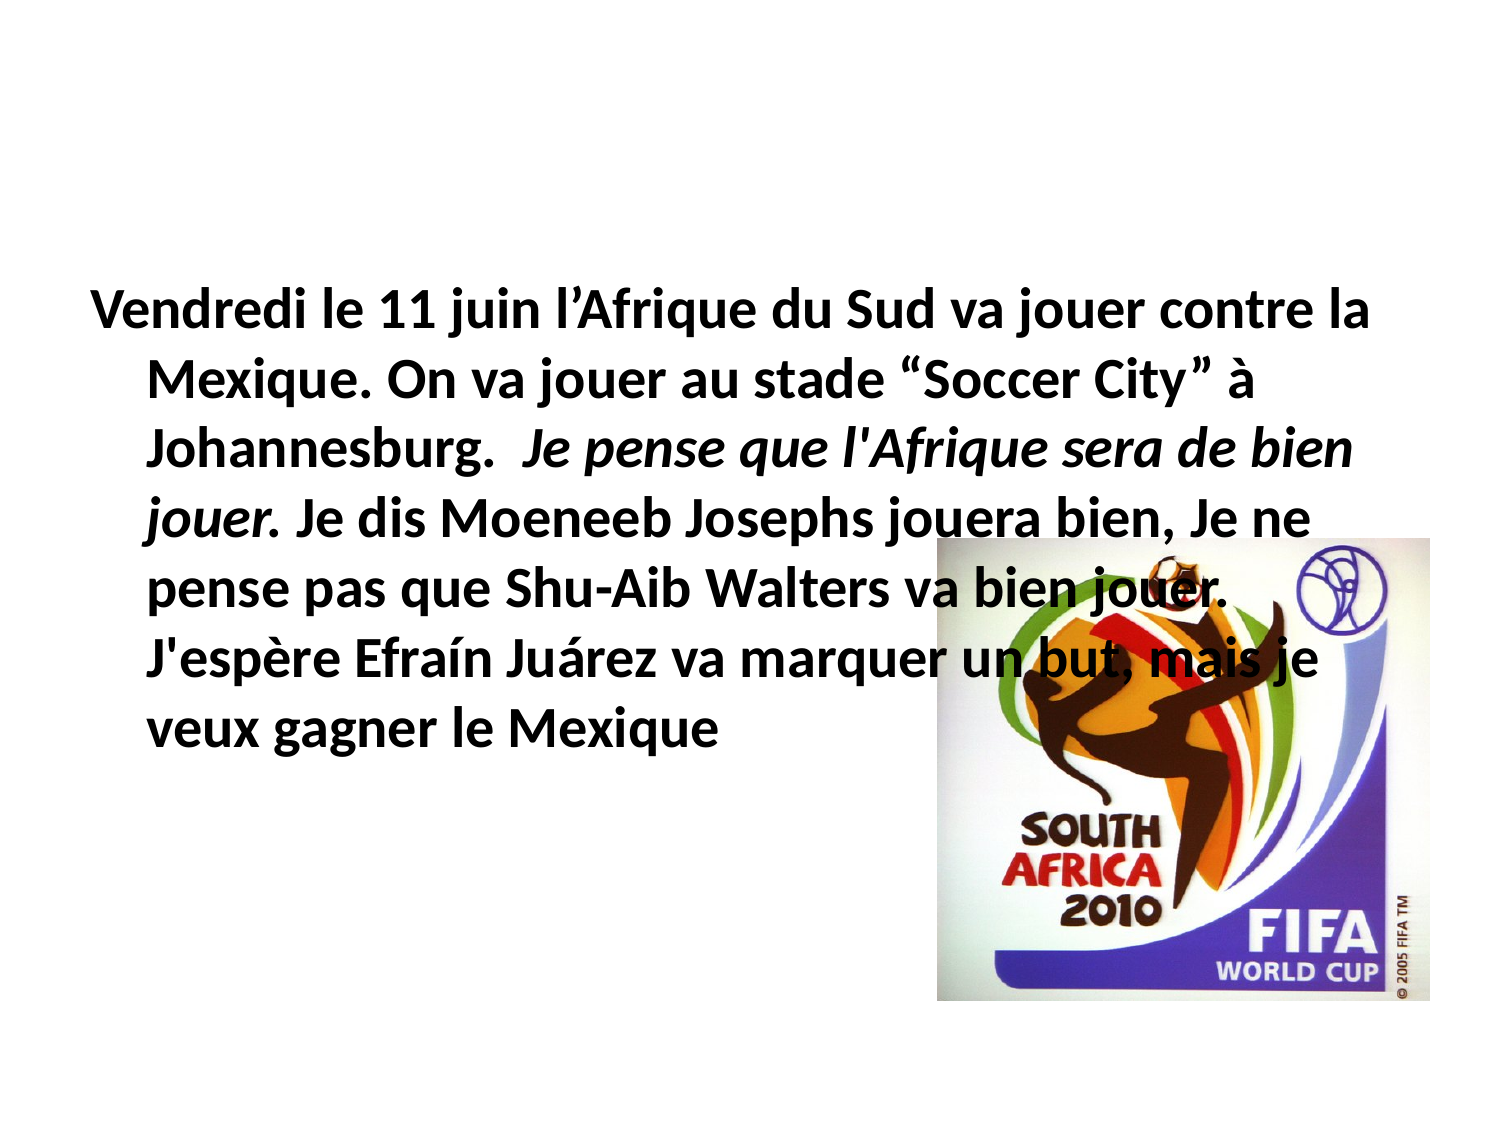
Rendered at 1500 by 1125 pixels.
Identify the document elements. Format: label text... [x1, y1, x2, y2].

picture [937, 538, 1430, 1002]
list Vendredi le 11 juin l’Afrique du Sud va jouer contre la Mexique. On va jouer au stade “Soccer City” à Johannesburg. Je pense que l'Afrique sera de bien jouer. Je dis Moeneeb Josephs jouera bien, Je ne pense pas que Shu-Aib Walters va bien jouer. J'espère Efraín Juárez va marquer un but, mais je veux gagner le Mexique [75, 262, 1425, 1005]
